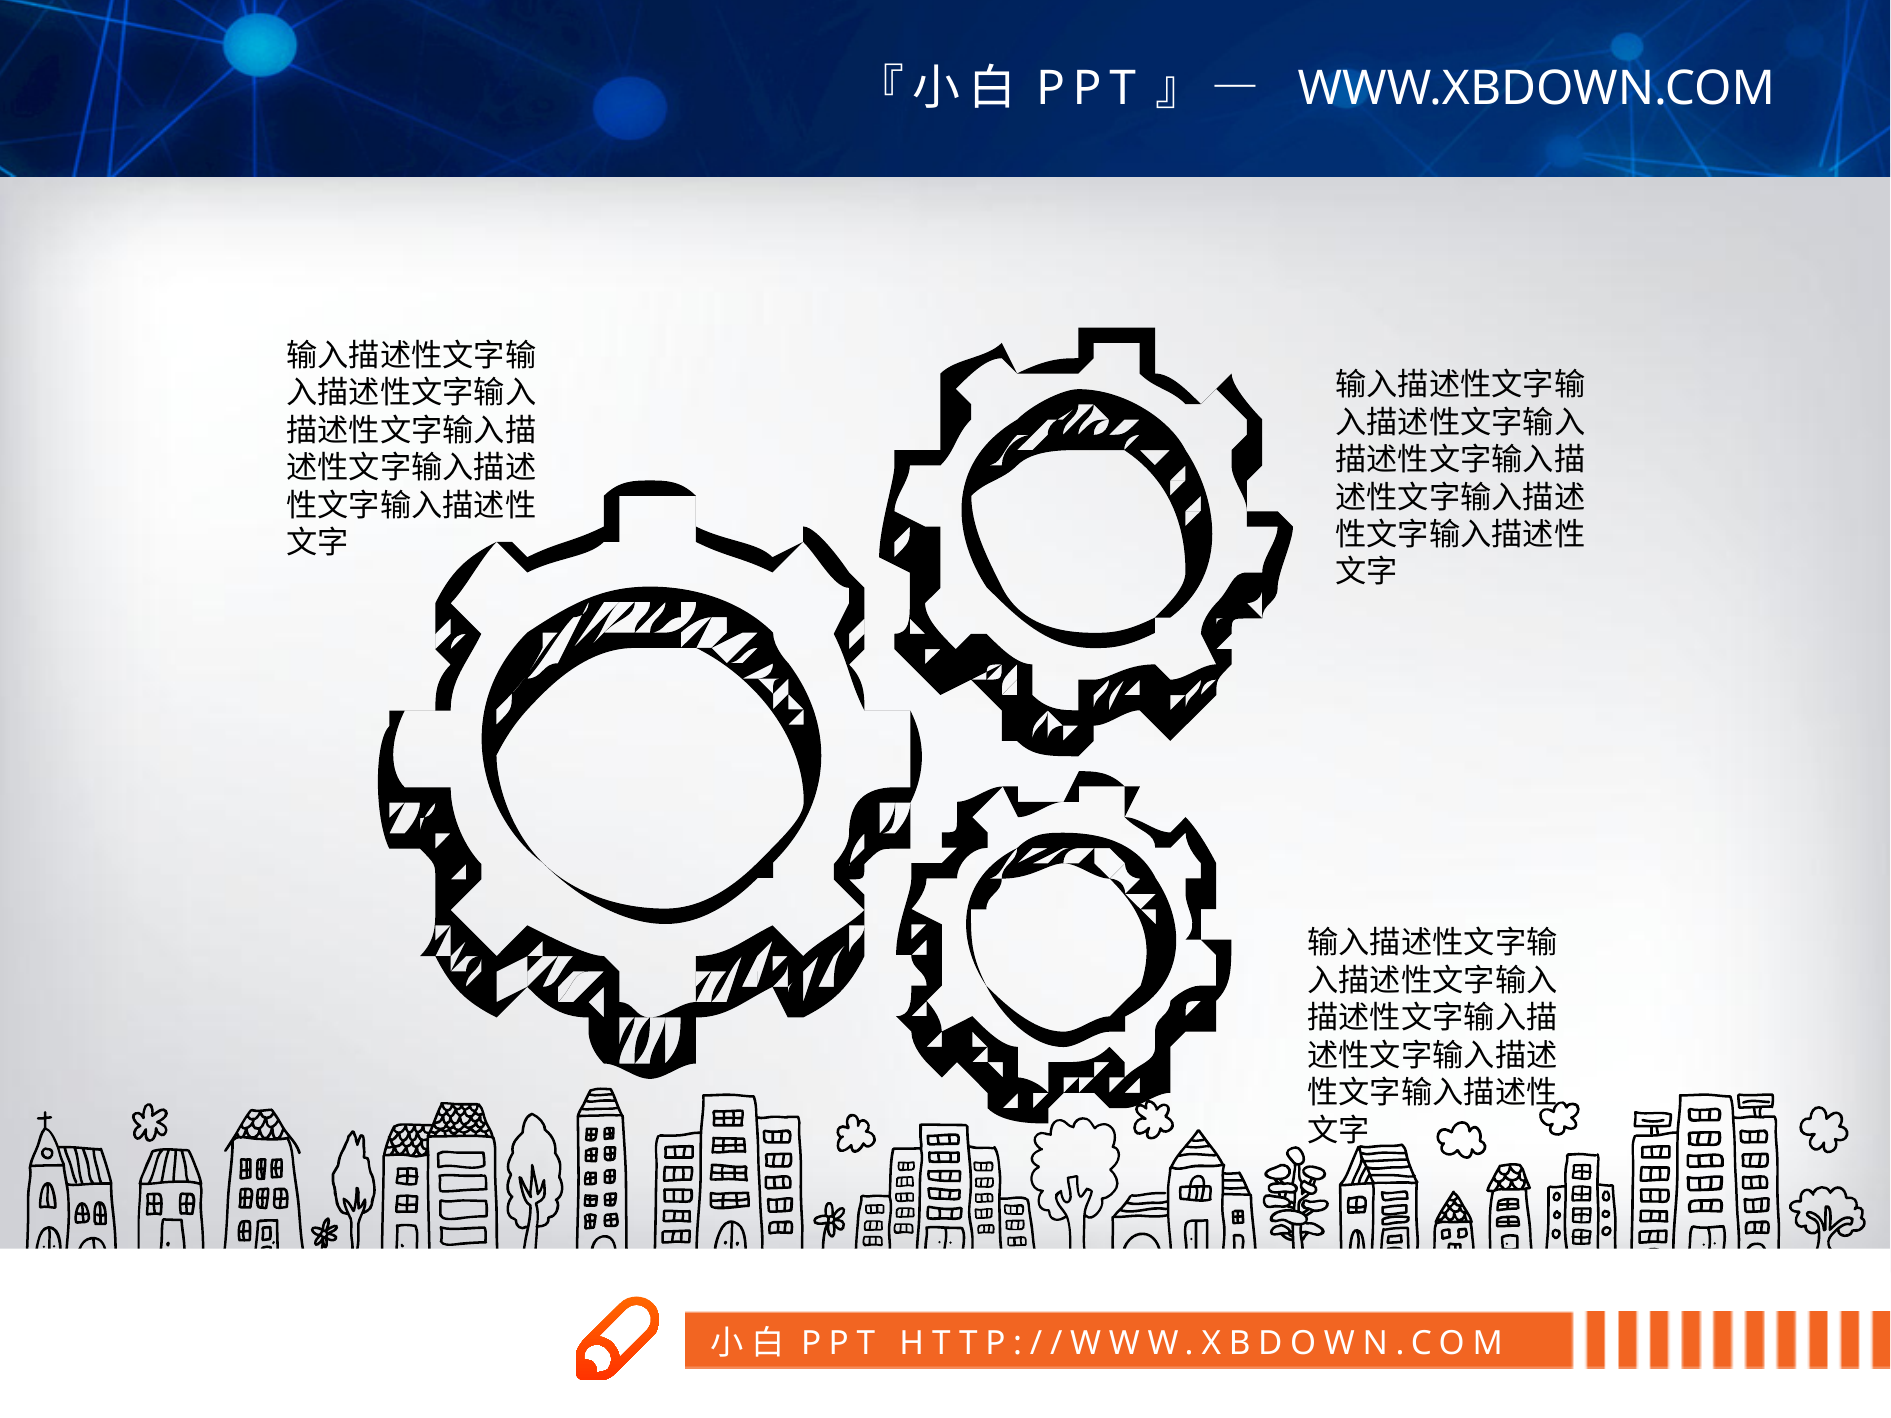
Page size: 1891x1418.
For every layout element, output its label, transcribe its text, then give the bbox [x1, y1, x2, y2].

picture [1295, 1168, 1302, 1209]
picture [1033, 1124, 1117, 1218]
picture [429, 1138, 495, 1248]
picture [397, 1146, 404, 1152]
picture [393, 1138, 401, 1144]
picture [1370, 1168, 1411, 1175]
picture [827, 1205, 831, 1215]
picture [1491, 1191, 1529, 1248]
picture [1118, 1210, 1166, 1215]
picture [968, 1124, 1069, 1248]
picture [1130, 1195, 1166, 1202]
picture [384, 1156, 428, 1248]
picture [142, 1152, 158, 1182]
picture [335, 1135, 373, 1211]
picture [1409, 1155, 1566, 1248]
picture [0, 0, 1891, 1248]
picture [175, 1152, 185, 1180]
picture [244, 1119, 251, 1127]
picture [86, 1150, 99, 1182]
picture [1302, 1225, 1321, 1233]
picture [140, 1183, 201, 1248]
picture [1225, 1182, 1244, 1187]
picture [1567, 1156, 1597, 1248]
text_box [878, 327, 1294, 757]
picture [1344, 1155, 1360, 1183]
picture [581, 1110, 619, 1114]
picture [1456, 1212, 1463, 1218]
picture [717, 1224, 730, 1248]
picture [1001, 1199, 1032, 1248]
picture [262, 1124, 270, 1136]
picture [971, 1149, 999, 1248]
picture [1735, 1118, 1777, 1248]
picture [258, 1222, 276, 1248]
picture [1268, 1167, 1288, 1177]
picture [152, 1151, 166, 1182]
picture [82, 1240, 92, 1248]
picture [1548, 1188, 1565, 1248]
picture [39, 1230, 48, 1248]
picture [1342, 1185, 1372, 1248]
picture [946, 1230, 962, 1248]
picture [77, 1149, 90, 1183]
picture [1633, 1134, 1676, 1248]
picture [96, 1151, 109, 1182]
picture [67, 1149, 80, 1183]
picture [1183, 1148, 1213, 1153]
picture [95, 1240, 103, 1248]
picture [588, 1096, 613, 1100]
picture [33, 1131, 61, 1164]
picture [927, 1229, 944, 1248]
picture [919, 1126, 971, 1248]
picture [29, 1167, 67, 1248]
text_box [373, 480, 926, 1080]
picture [60, 1149, 74, 1183]
picture [1058, 1178, 1090, 1248]
picture [1675, 1096, 1737, 1248]
picture [1490, 1182, 1497, 1189]
picture [1355, 1164, 1364, 1182]
picture [51, 1230, 58, 1248]
picture [595, 1238, 613, 1248]
picture [836, 1210, 842, 1217]
text_box 输入描述性文字输入描述性文字输入描述性文字输入描述性文字输入描述性文字输入描述性文字 [1292, 915, 1595, 1155]
picture [579, 1117, 625, 1248]
picture [509, 1116, 560, 1226]
picture [733, 1224, 744, 1248]
picture [248, 1127, 258, 1136]
picture [657, 1135, 699, 1248]
picture [1170, 1167, 1223, 1248]
picture [1361, 1171, 1368, 1182]
picture [1508, 1172, 1517, 1178]
picture [1740, 1096, 1771, 1106]
picture [1190, 1142, 1206, 1146]
picture [1792, 1189, 1863, 1234]
picture [1174, 1156, 1219, 1167]
picture [1198, 1222, 1205, 1248]
picture [274, 1124, 281, 1137]
picture [1711, 1228, 1723, 1248]
picture [1236, 1237, 1241, 1248]
picture [1289, 1150, 1302, 1163]
picture [1295, 1226, 1301, 1248]
picture [1352, 1233, 1357, 1248]
picture [1502, 1180, 1509, 1188]
picture [1187, 1222, 1194, 1248]
picture [685, 1311, 1891, 1369]
picture [1225, 1175, 1240, 1179]
picture [1367, 1161, 1407, 1167]
picture [524, 1180, 543, 1248]
picture [1136, 1124, 1171, 1136]
picture [1124, 1204, 1166, 1210]
text_box 输入描述性文字输入描述性文字输入描述性文字输入描述性文字输入描述性文字输入描述性文字 [271, 327, 574, 567]
picture [347, 1205, 362, 1248]
picture [817, 1218, 827, 1222]
picture [1383, 1230, 1407, 1248]
picture [585, 1102, 616, 1108]
picture [1599, 1186, 1614, 1248]
picture [255, 1117, 263, 1127]
picture [1637, 1114, 1669, 1124]
picture [1274, 1212, 1305, 1222]
picture [1303, 1184, 1314, 1192]
picture [398, 1227, 415, 1248]
picture [1504, 1237, 1516, 1248]
picture [1305, 1202, 1325, 1209]
picture [1305, 1168, 1323, 1177]
picture [1266, 1197, 1288, 1205]
picture [1691, 1229, 1708, 1248]
picture [184, 1152, 198, 1181]
picture [1436, 1223, 1472, 1248]
picture [1373, 1177, 1414, 1181]
picture [227, 1139, 301, 1248]
picture [1271, 1185, 1294, 1191]
picture [1224, 1196, 1253, 1248]
picture [1301, 1155, 1353, 1248]
picture [1809, 1214, 1819, 1221]
picture [164, 1151, 174, 1181]
picture [1273, 1227, 1287, 1233]
picture [1496, 1173, 1503, 1180]
picture [1819, 1209, 1850, 1248]
picture [268, 1116, 276, 1125]
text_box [895, 770, 1232, 1124]
picture [420, 1132, 427, 1138]
picture [409, 1146, 414, 1154]
picture [401, 1131, 407, 1138]
picture [69, 1185, 114, 1248]
picture [1363, 1155, 1405, 1159]
picture [698, 1097, 761, 1248]
picture [1127, 1236, 1157, 1248]
picture [891, 1150, 920, 1248]
picture [1114, 1217, 1169, 1248]
picture [1374, 1184, 1416, 1248]
picture [758, 1118, 801, 1248]
picture [858, 1197, 889, 1248]
picture [1514, 1180, 1523, 1188]
picture [1512, 1166, 1520, 1171]
picture [163, 1221, 183, 1248]
text_box 输入描述性文字输入描述性文字输入描述性文字输入描述性文字输入描述性文字输入描述性文字 [1320, 357, 1623, 597]
